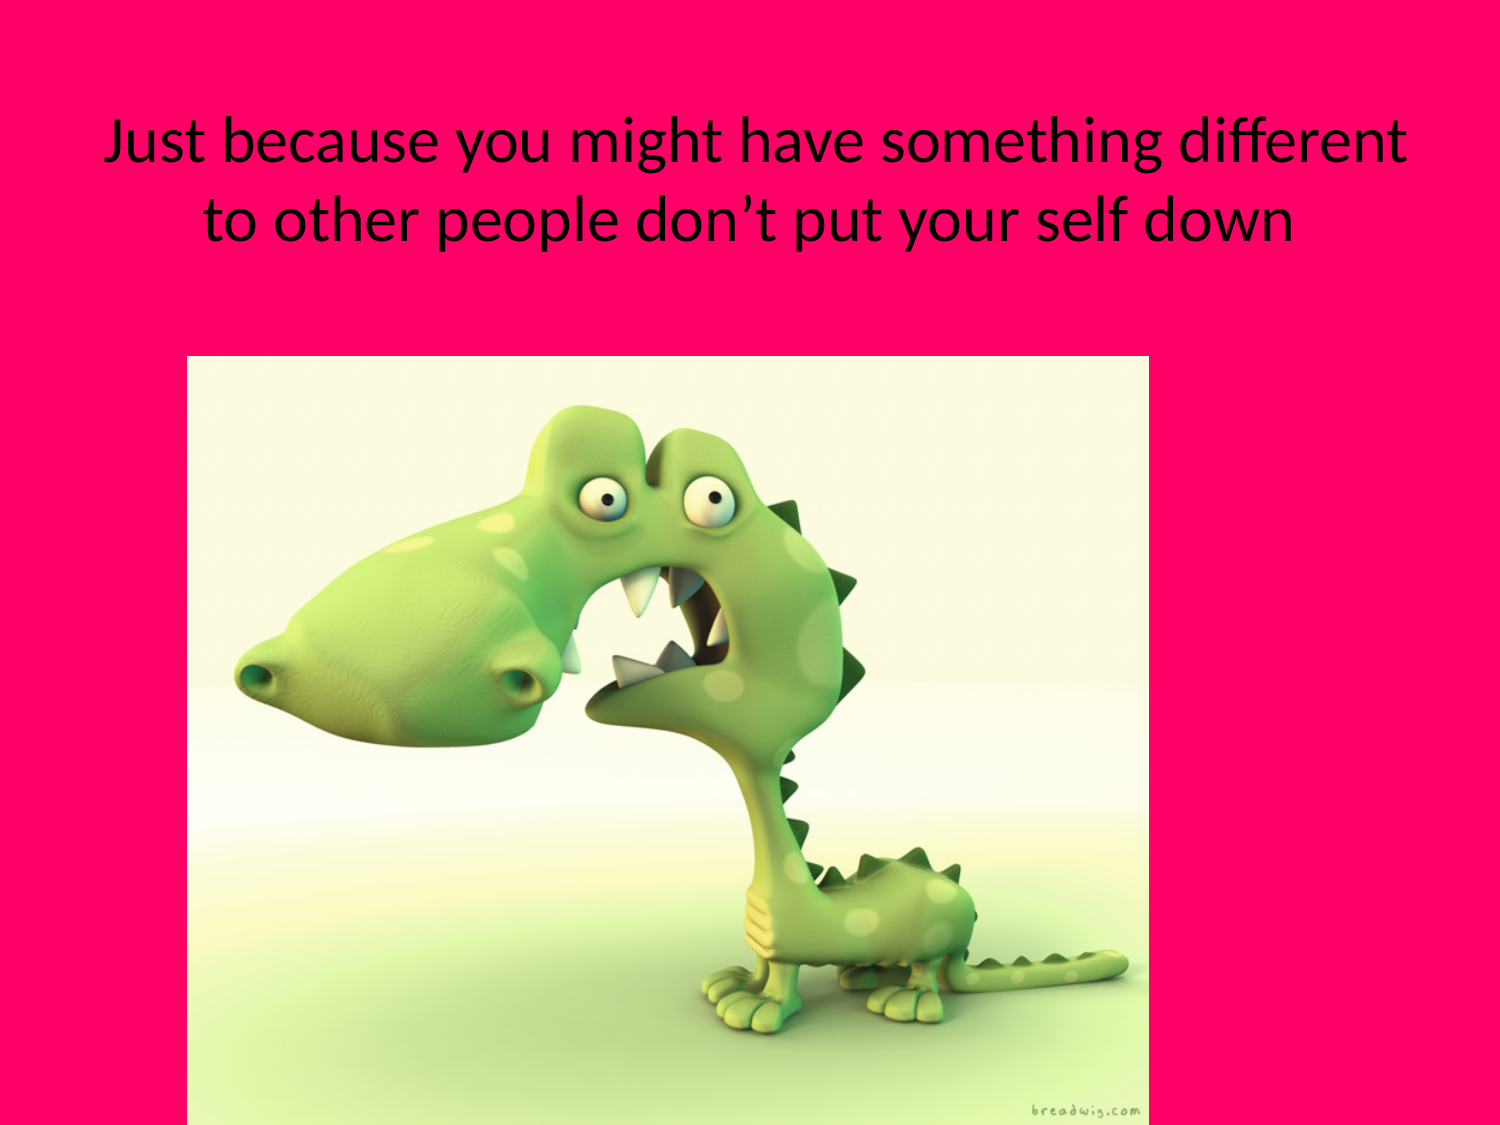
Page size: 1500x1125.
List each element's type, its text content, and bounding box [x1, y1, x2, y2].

title Just because you might have something different to other people don’t put your self down [82, 82, 1432, 270]
picture [187, 355, 1149, 1125]
